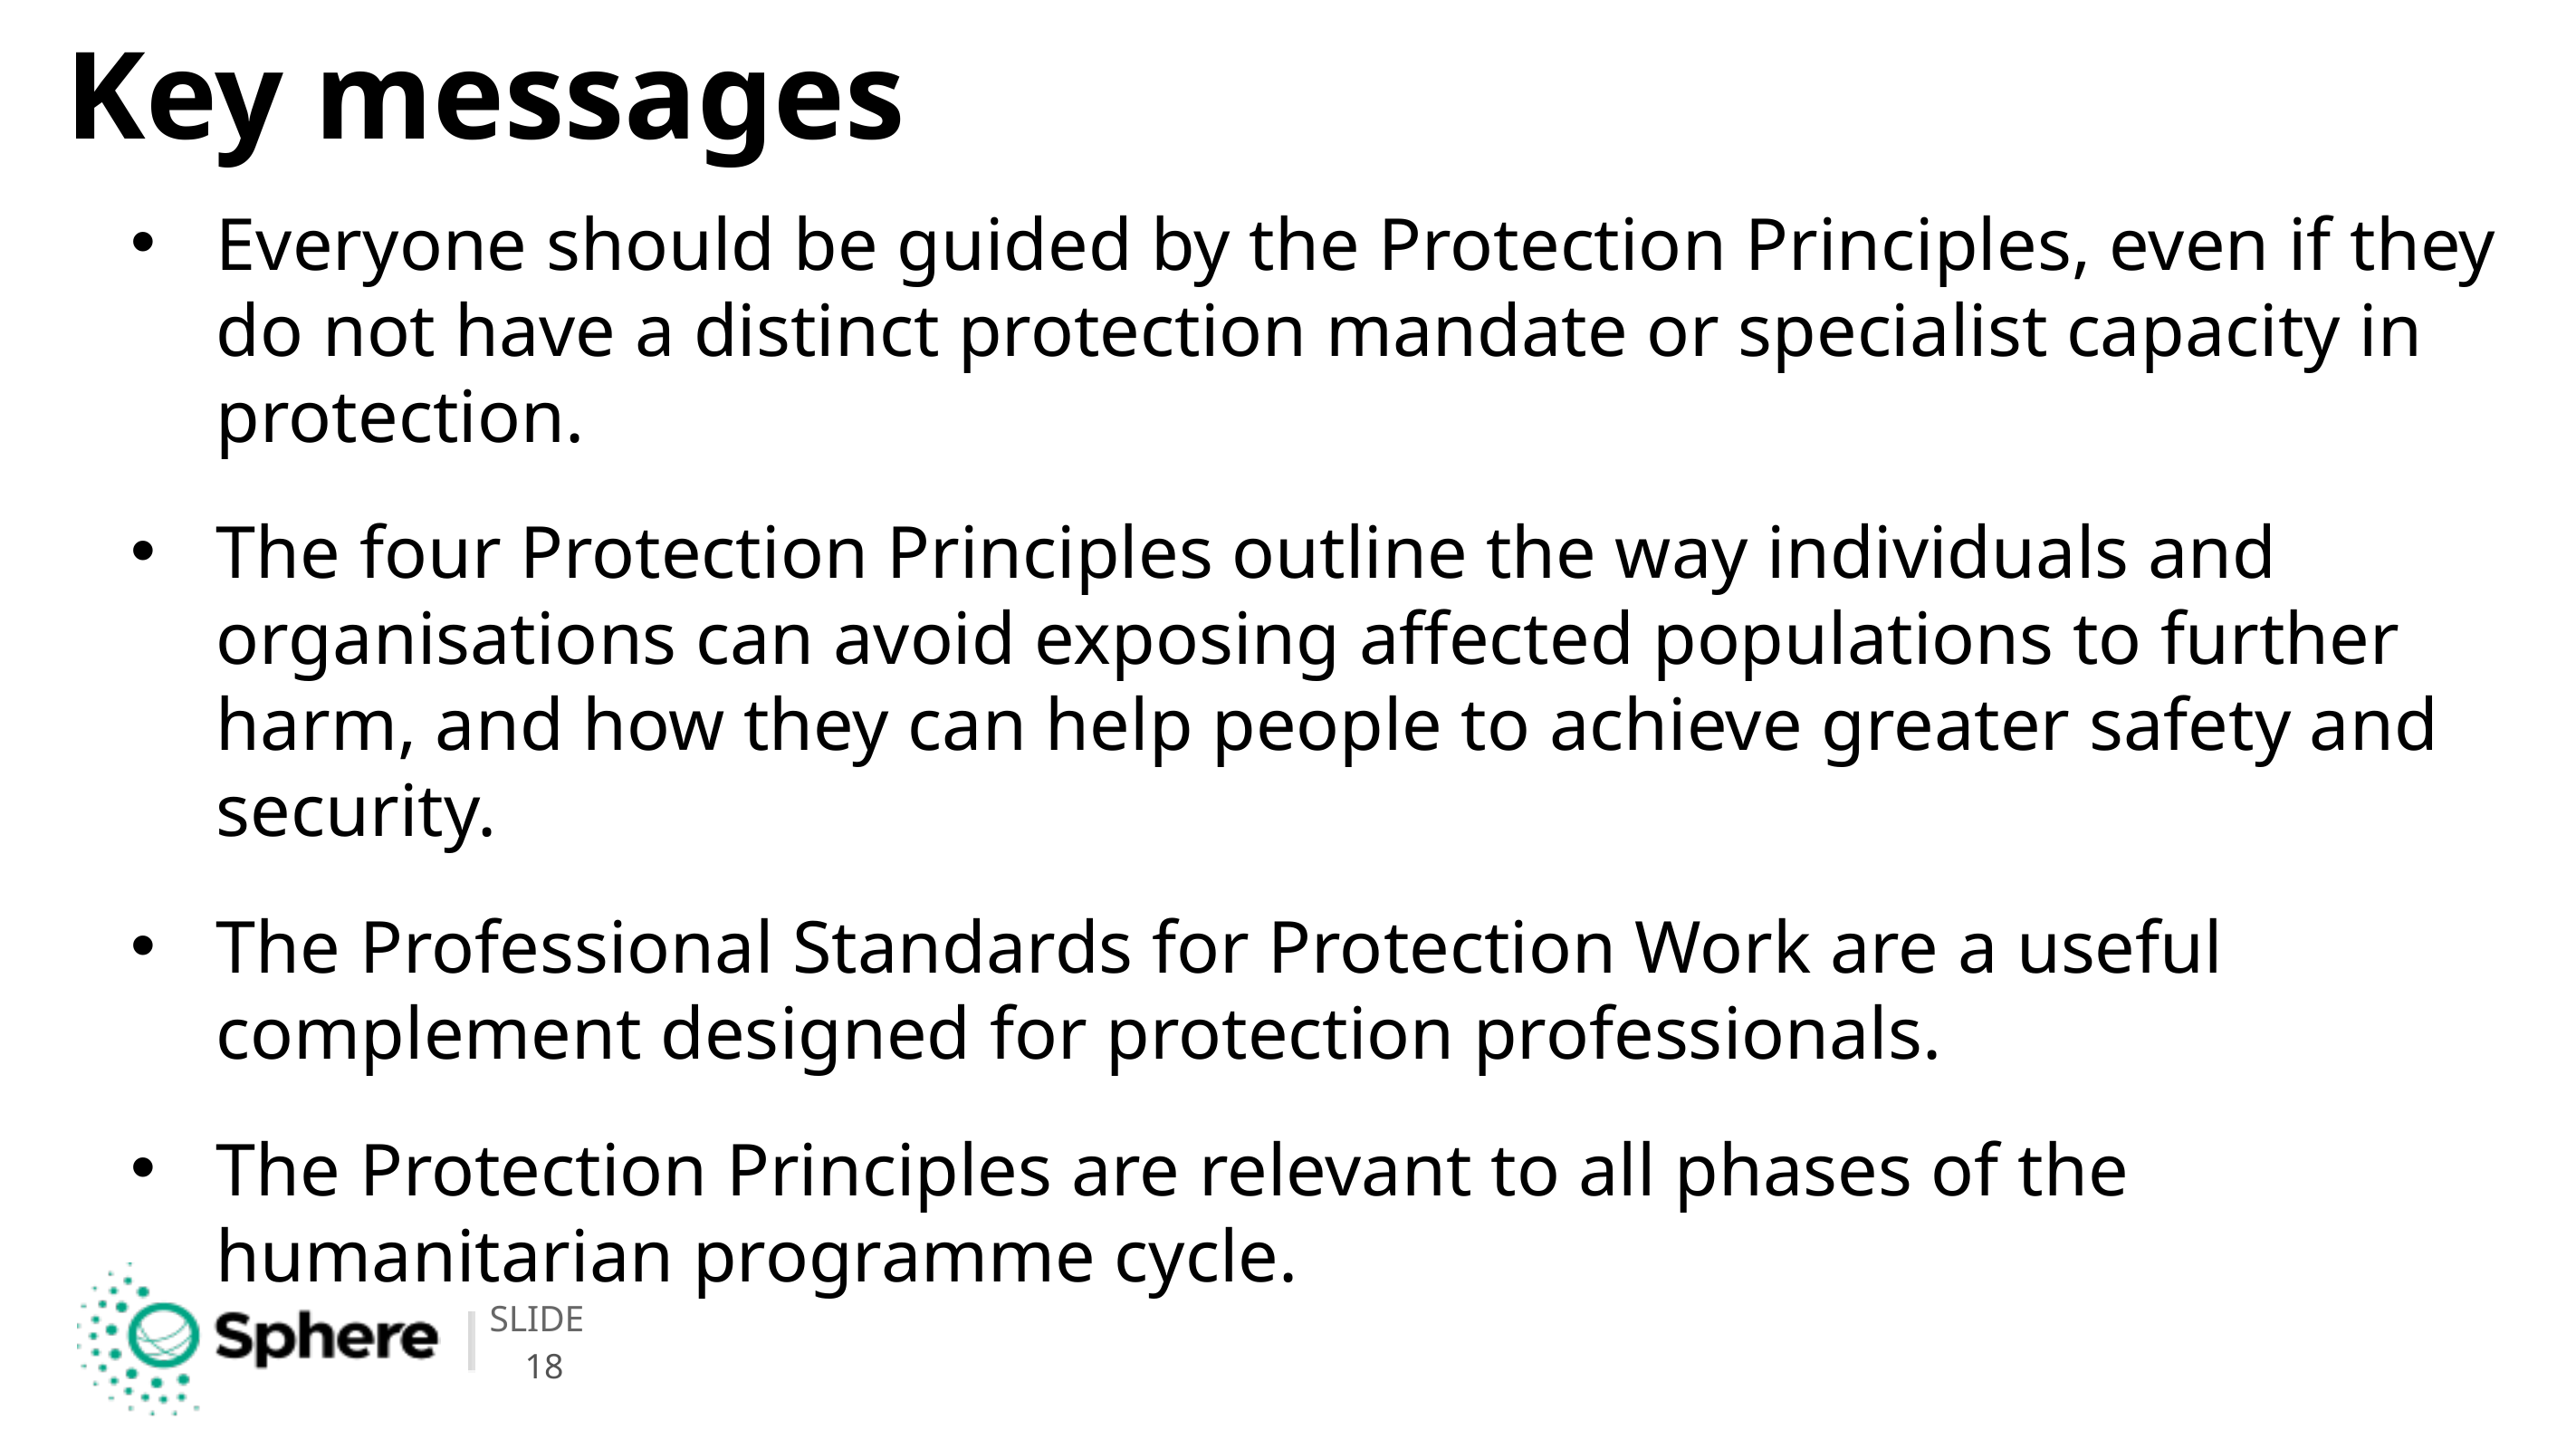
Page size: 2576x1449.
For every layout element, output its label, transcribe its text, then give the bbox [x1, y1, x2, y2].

picture [77, 1262, 441, 1418]
text_box Everyone should be guided by the Protection Principles, even if they do not have a distinct protection mandate or specialist capacity in protection. The four Protection Principles outline the way individuals and organisations can avoid exposing affected populations to further harm, and how they can help people to achieve greater safety and security. The Professional Standards for Protection Work are a useful complement designed for protection professionals. The Protection Principles are relevant to all phases of the humanitarian programme cycle. [123, 190, 2508, 1130]
title Key messages [57, 10, 2131, 179]
picture [468, 1311, 479, 1338]
slide_number 18 [468, 1338, 620, 1439]
